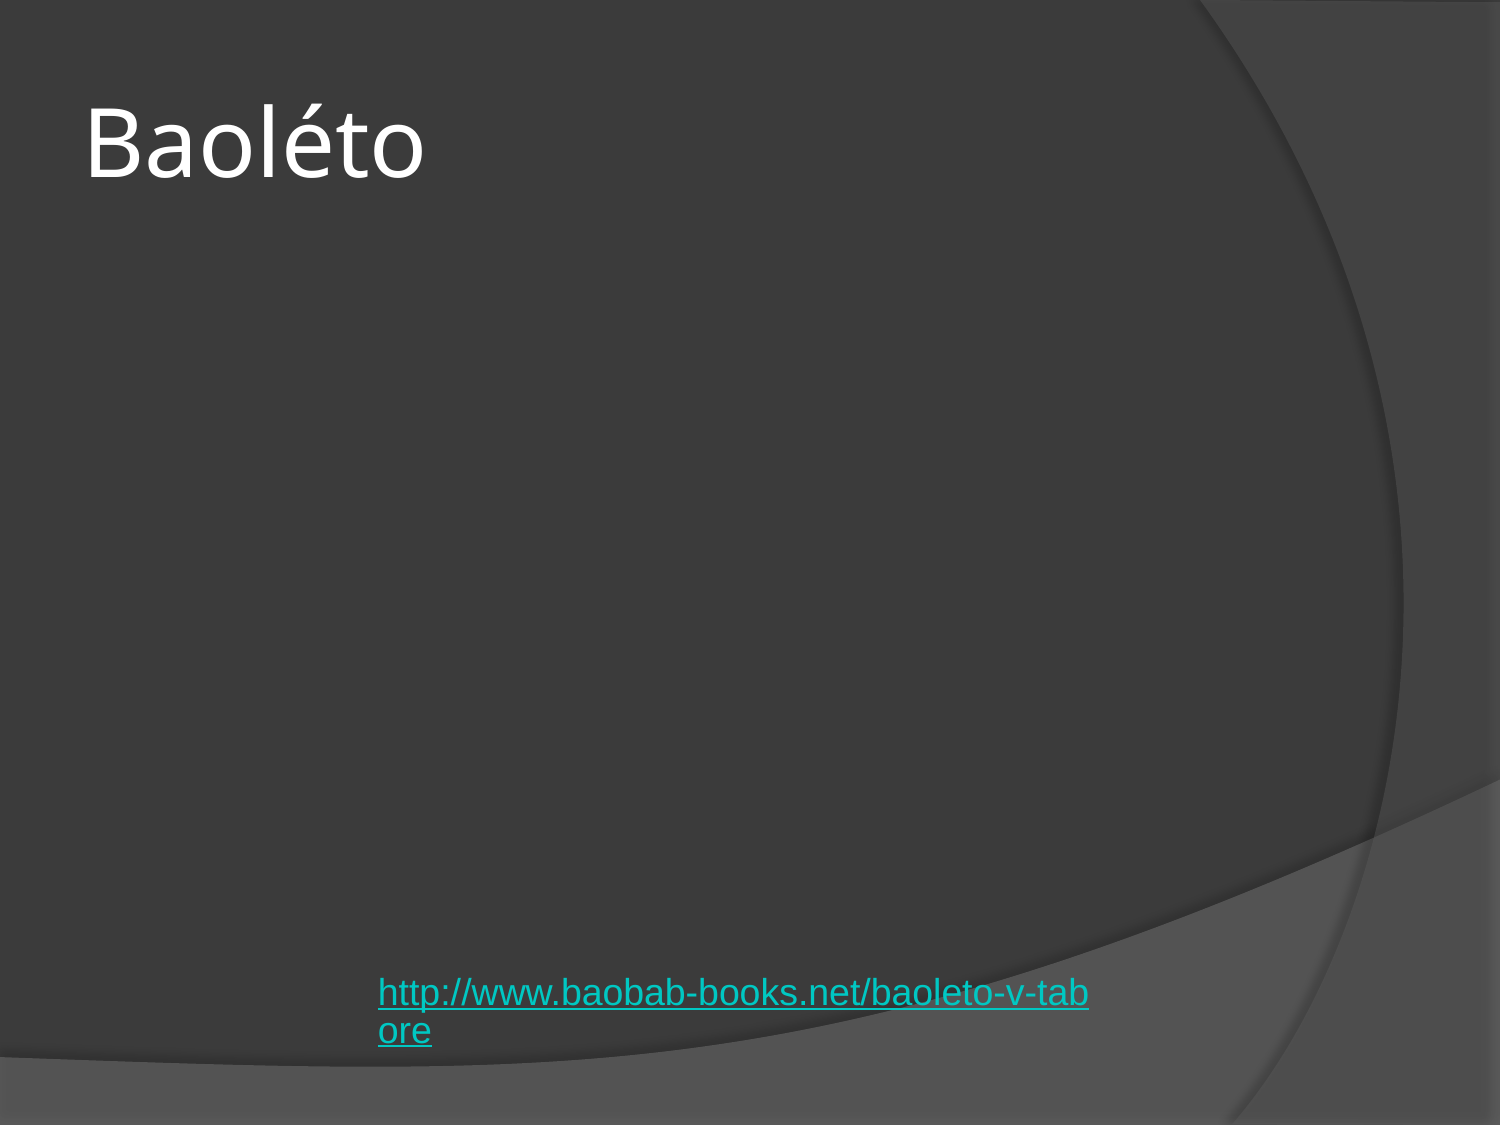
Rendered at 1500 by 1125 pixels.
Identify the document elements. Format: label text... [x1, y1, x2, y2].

text_box http://www.baobab-books.net/baoleto-v-tabore [363, 960, 1114, 1066]
title Baoléto [75, 45, 1300, 233]
